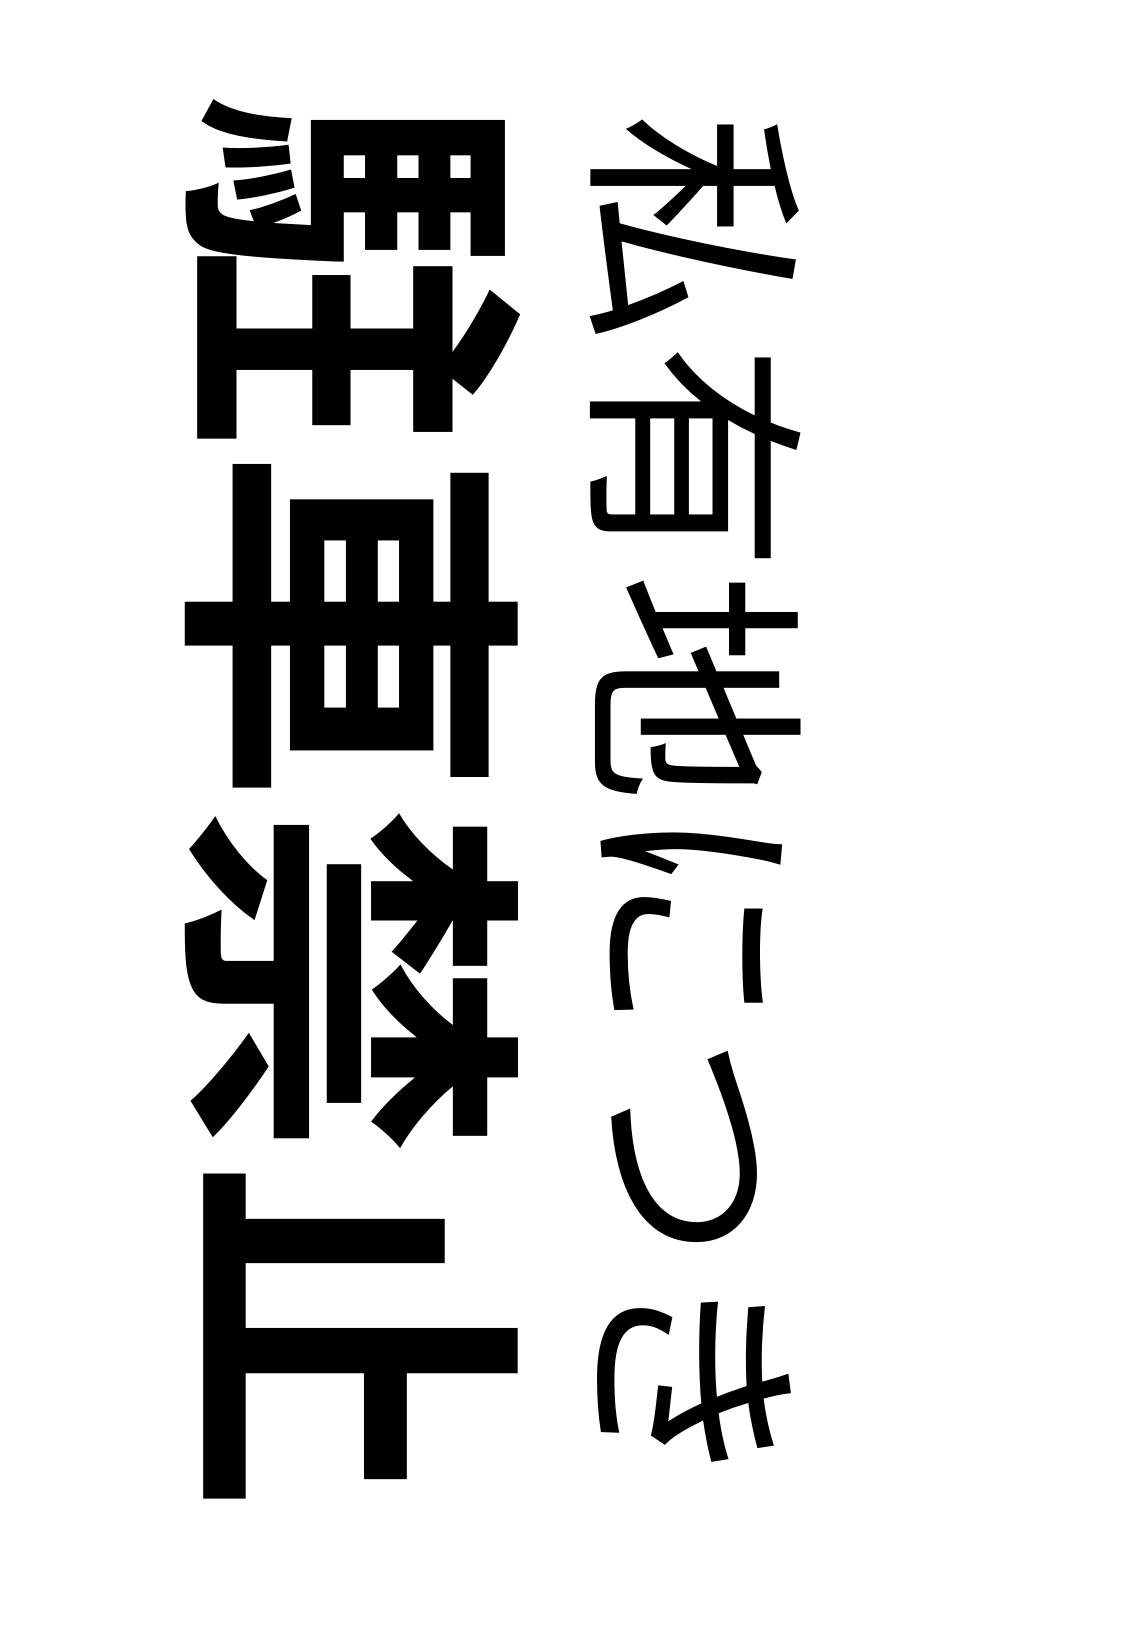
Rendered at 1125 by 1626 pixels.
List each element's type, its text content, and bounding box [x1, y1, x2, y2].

text_box 私有地につき 駐車禁止 [138, 78, 1011, 1529]
